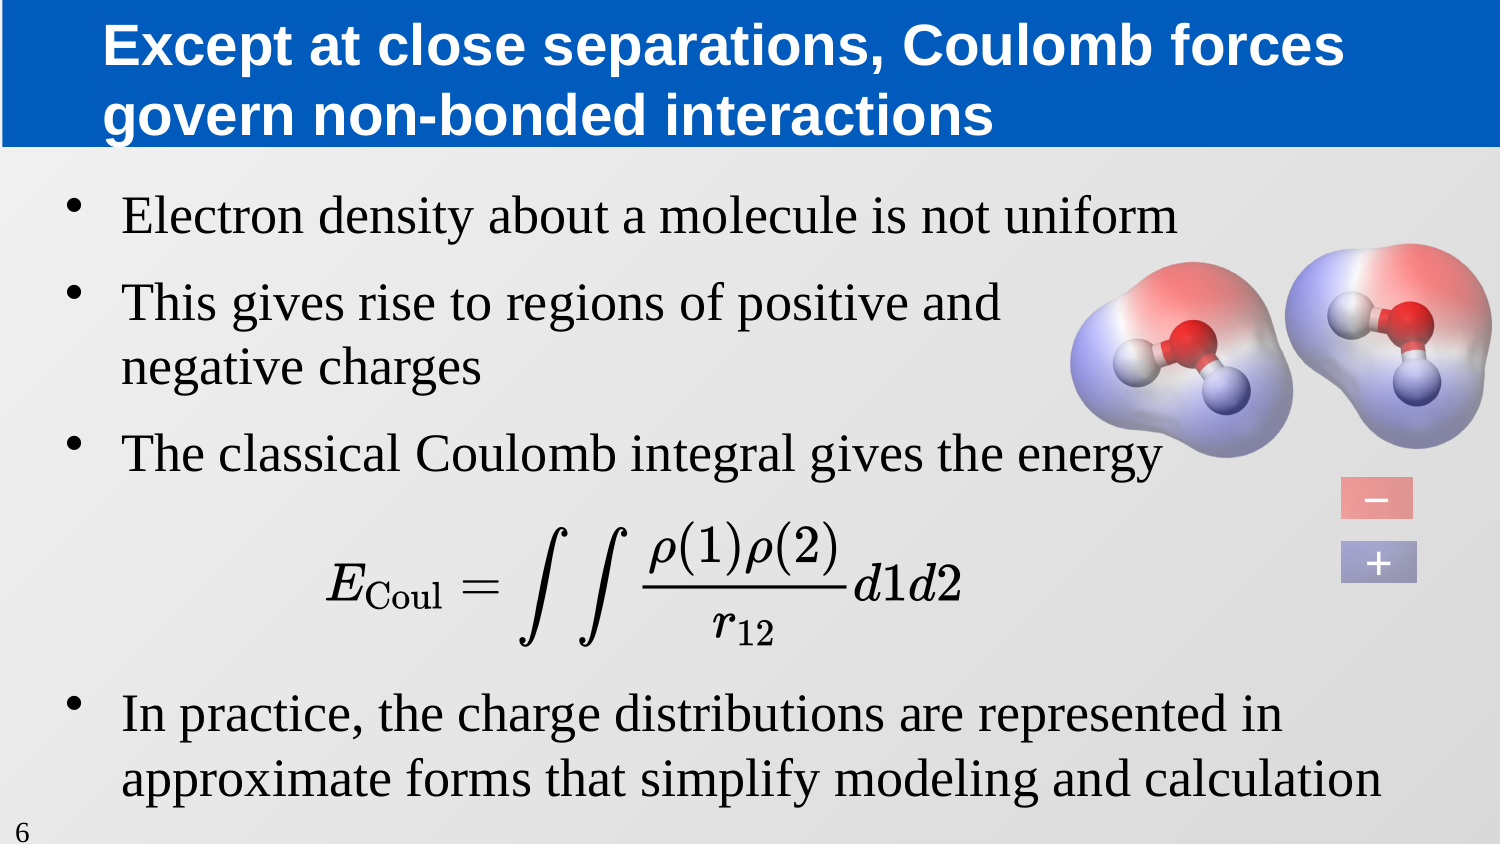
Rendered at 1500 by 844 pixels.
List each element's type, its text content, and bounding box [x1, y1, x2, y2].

slide_number 6 [0, 806, 101, 844]
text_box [1340, 460, 1417, 600]
title Except at close separations, Coulomb forces govern non-bonded interactions [87, 0, 1450, 147]
picture [1043, 172, 1500, 491]
list Electron density about a molecule is not uniform This gives rise to regions of positive and negative charges The classical Coulomb integral gives the energy In practice, the charge distributions are represented in approximate forms that simplify modeling and calculation [49, 171, 1488, 760]
picture [324, 521, 963, 648]
